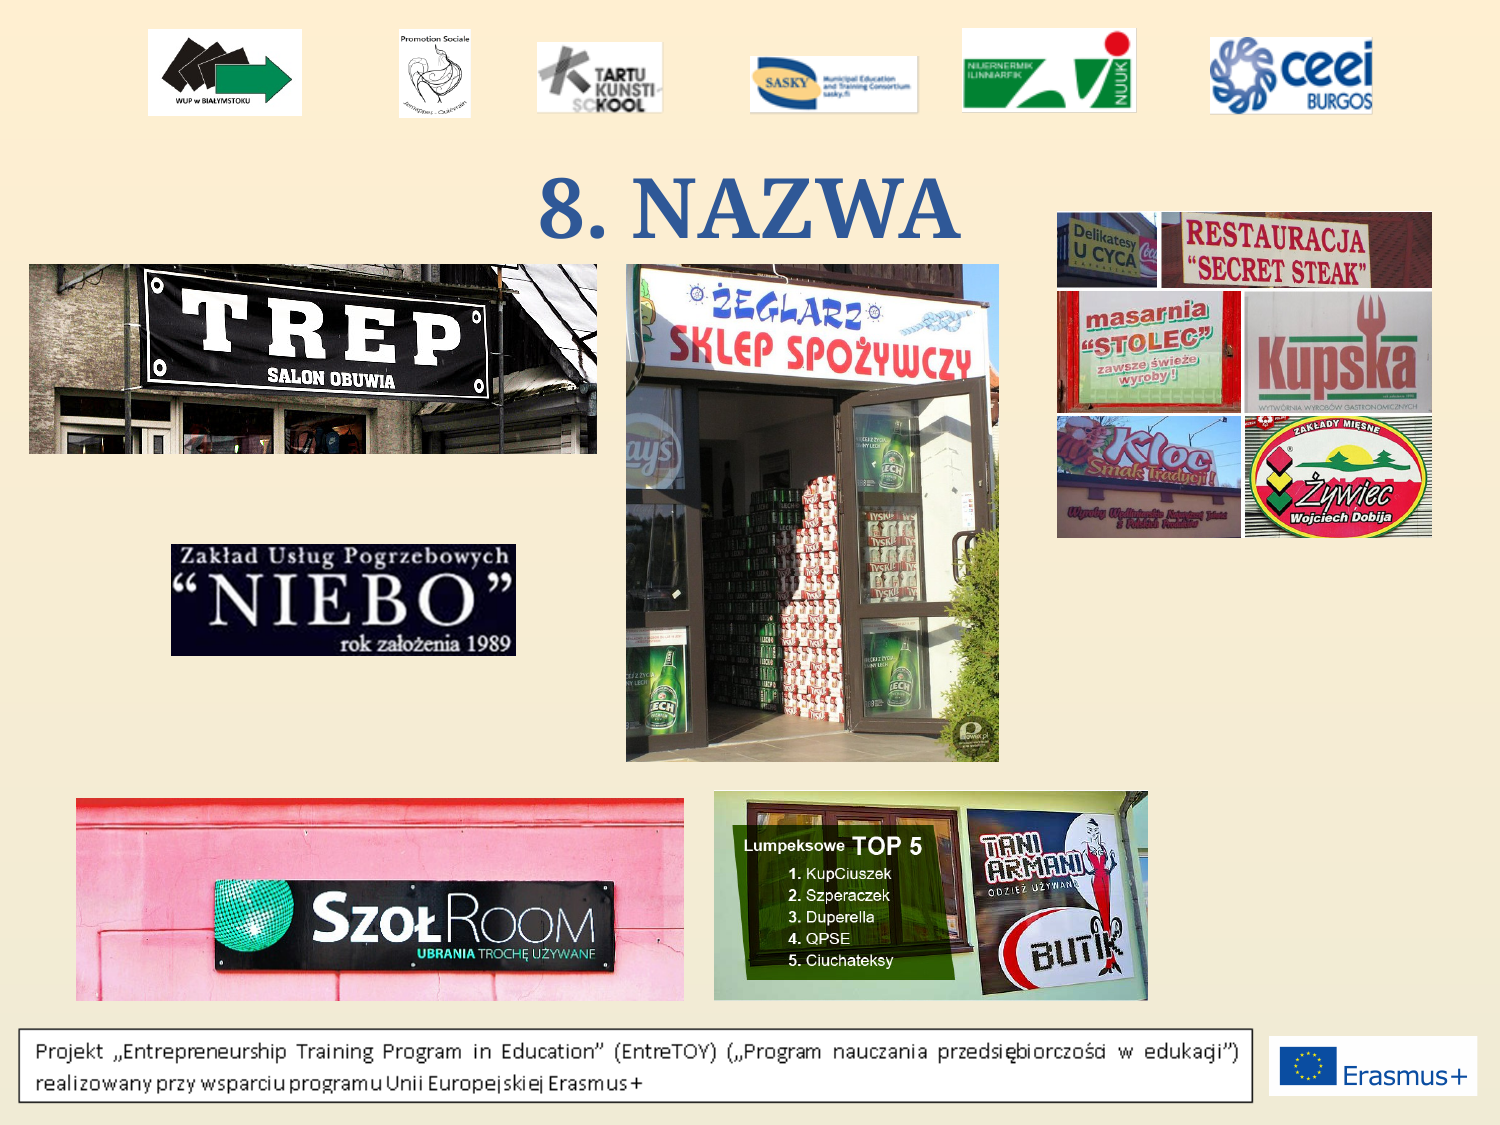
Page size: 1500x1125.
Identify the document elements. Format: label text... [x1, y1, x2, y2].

picture [148, 29, 302, 116]
picture [1056, 211, 1432, 538]
picture [714, 789, 1149, 1002]
picture [170, 544, 516, 656]
picture [76, 798, 684, 1002]
title 8. NAZWA [75, 137, 1425, 263]
picture [626, 264, 999, 762]
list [29, 264, 597, 454]
picture [1210, 37, 1374, 116]
picture [17, 1027, 1255, 1105]
picture [750, 56, 921, 116]
picture [537, 42, 668, 118]
picture [962, 28, 1140, 116]
picture [399, 29, 471, 118]
